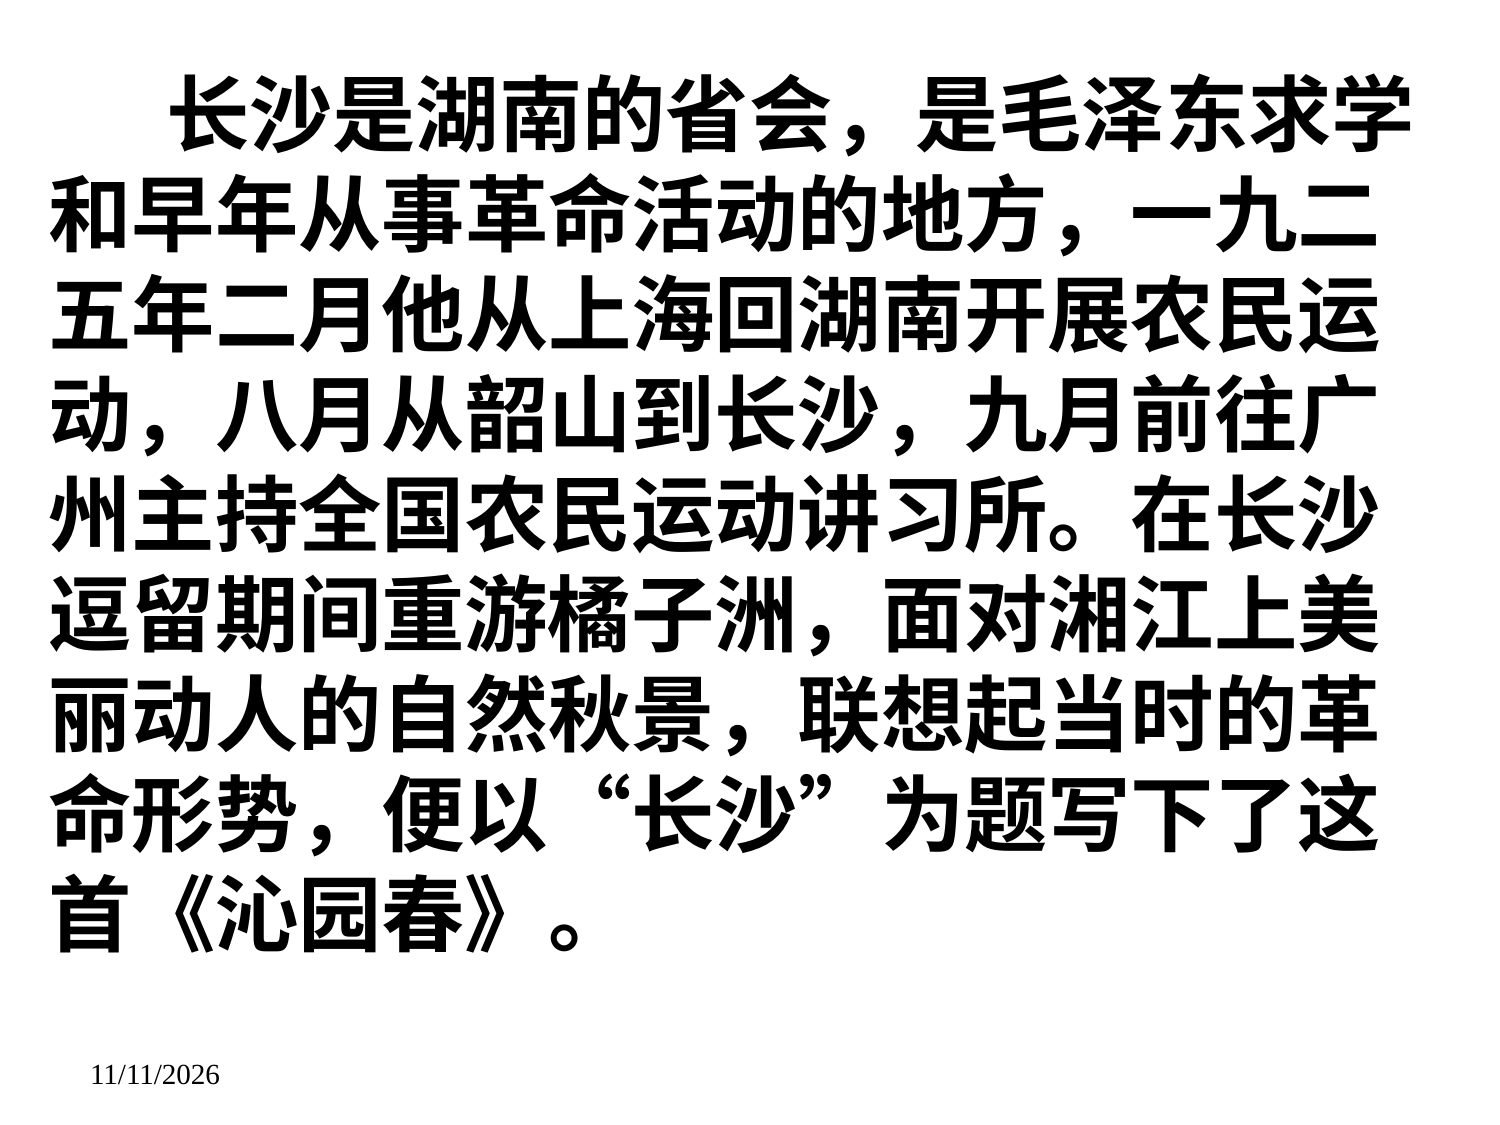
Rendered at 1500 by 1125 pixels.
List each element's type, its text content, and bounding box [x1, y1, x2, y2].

slide_number [75, 1042, 425, 1103]
list 长沙是湖南的省会，是毛泽东求学和早年从事革命活动的地方，一九二五年二月他从上海回湖南开展农民运动，八月从韶山到长沙，九月前往广州主持全国农民运动讲习所。在长沙逗留期间重游橘子洲，面对湘江上美丽动人的自然秋景，联想起当时的革命形势，便以“长沙”为题写下了这首《沁园春》。 [33, 54, 1459, 970]
